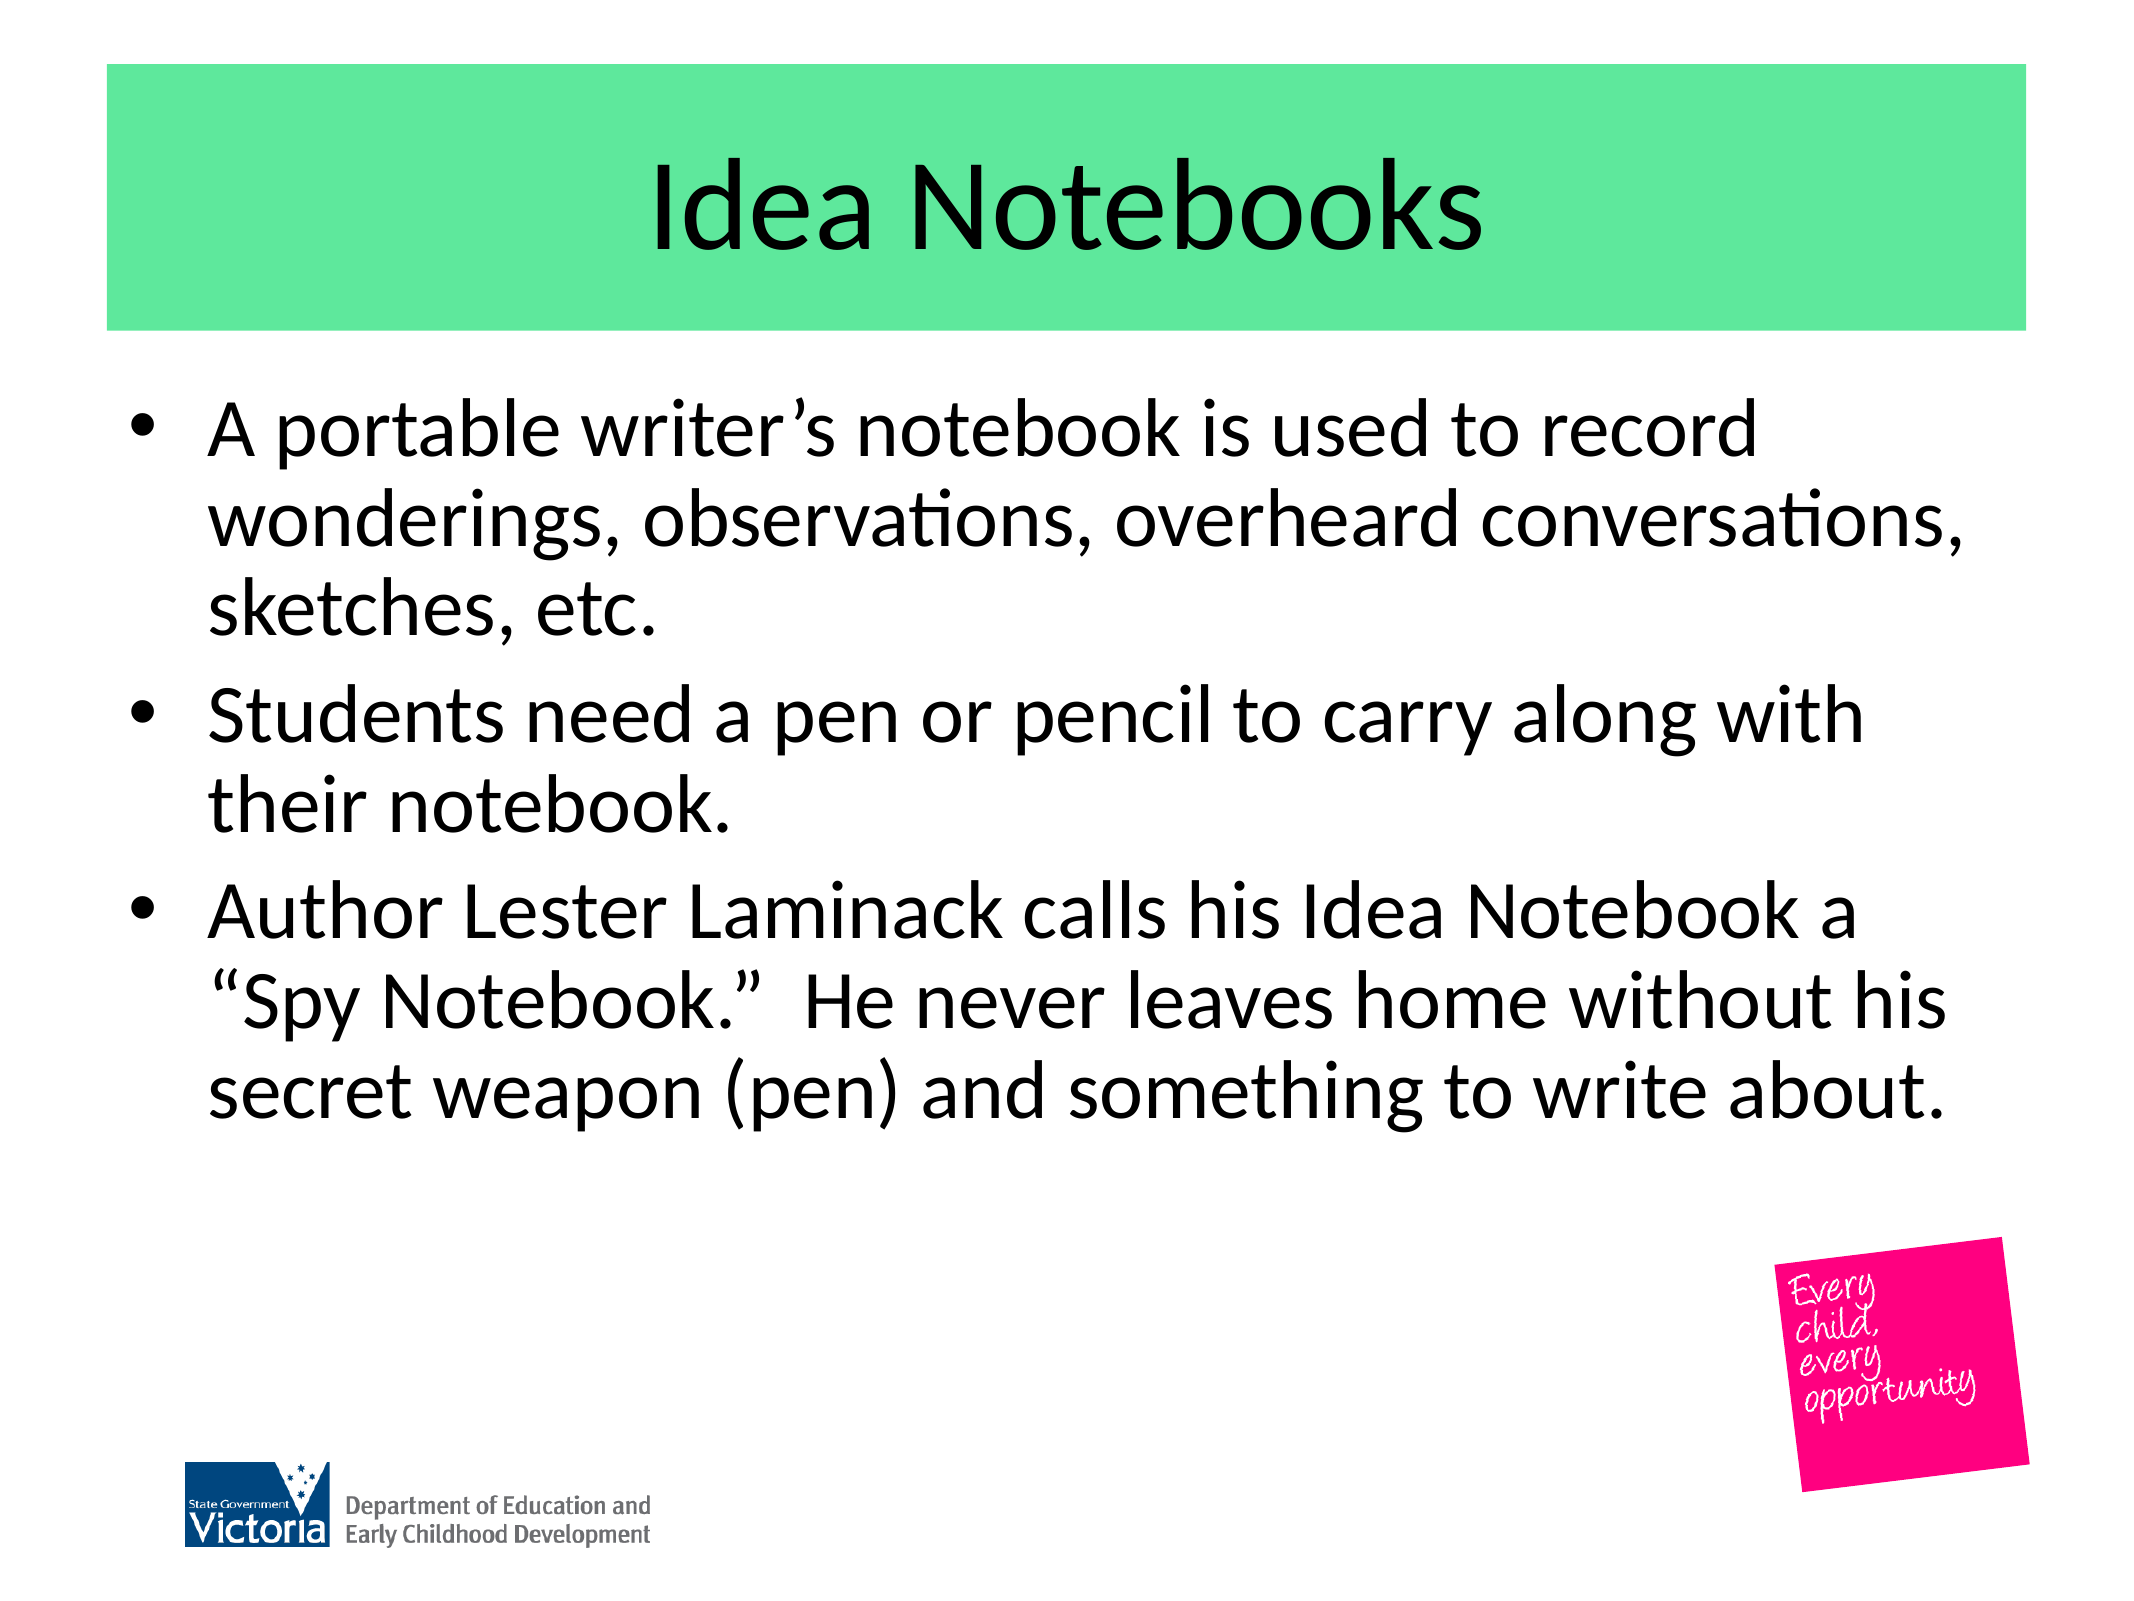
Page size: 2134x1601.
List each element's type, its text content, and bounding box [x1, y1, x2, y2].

picture [1795, 1430, 2030, 1493]
list A portable writer’s notebook is used to record wonderings, observations, overheard conversations, sketches, etc. Students need a pen or pencil to carry along with their notebook. Author Lester Laminack calls his Idea Notebook a “Spy Notebook.” He never leaves home without his secret weapon (pen) and something to write about. [106, 373, 2027, 1430]
title Idea Notebooks [106, 63, 2027, 331]
picture [185, 1462, 650, 1548]
